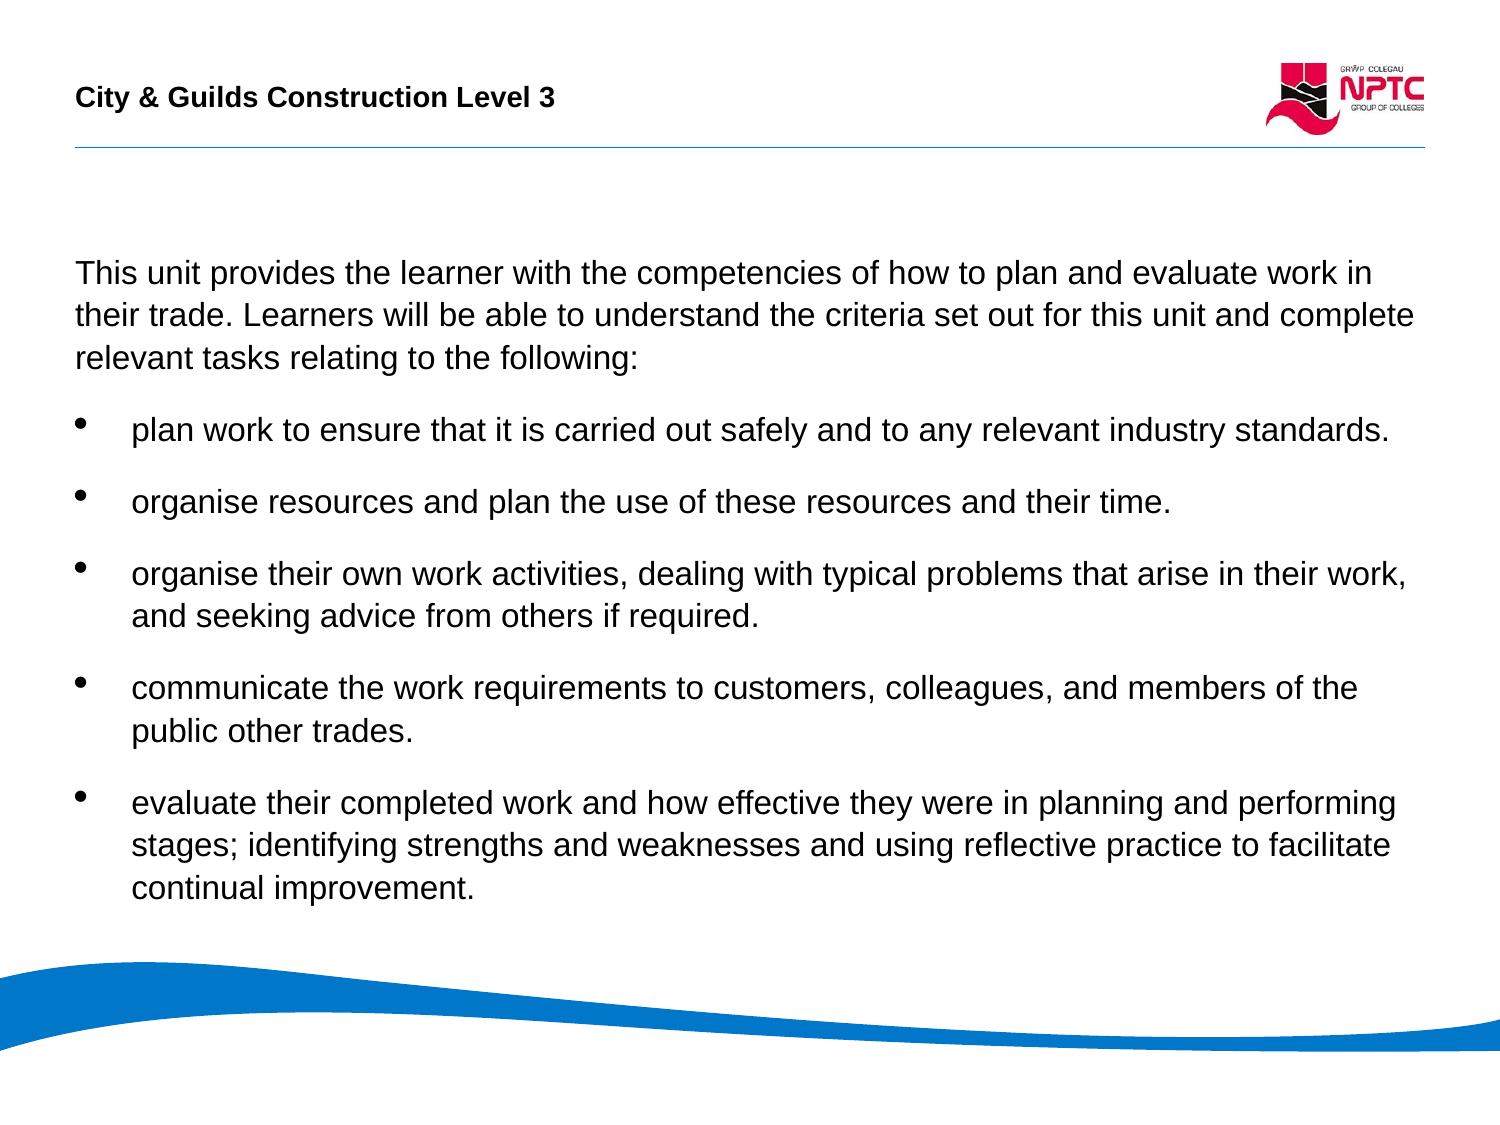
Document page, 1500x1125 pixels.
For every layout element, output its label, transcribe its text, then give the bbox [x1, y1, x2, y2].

picture [1266, 63, 1424, 135]
list This unit provides the learner with the competencies of how to plan and evaluate work in their trade. Learners will be able to understand the criteria set out for this unit and complete relevant tasks relating to the following: plan work to ensure that it is carried out safely and to any relevant industry standards. organise resources and plan the use of these resources and their time. organise their own work activities, dealing with typical problems that arise in their work, and seeking advice from others if required. communicate the work requirements to customers, colleagues, and members of the public other trades. evaluate their completed work and how effective they were in planning and performing stages; identifying strengths and weaknesses and using reflective practice to facilitate continual improvement. [74, 247, 1426, 946]
